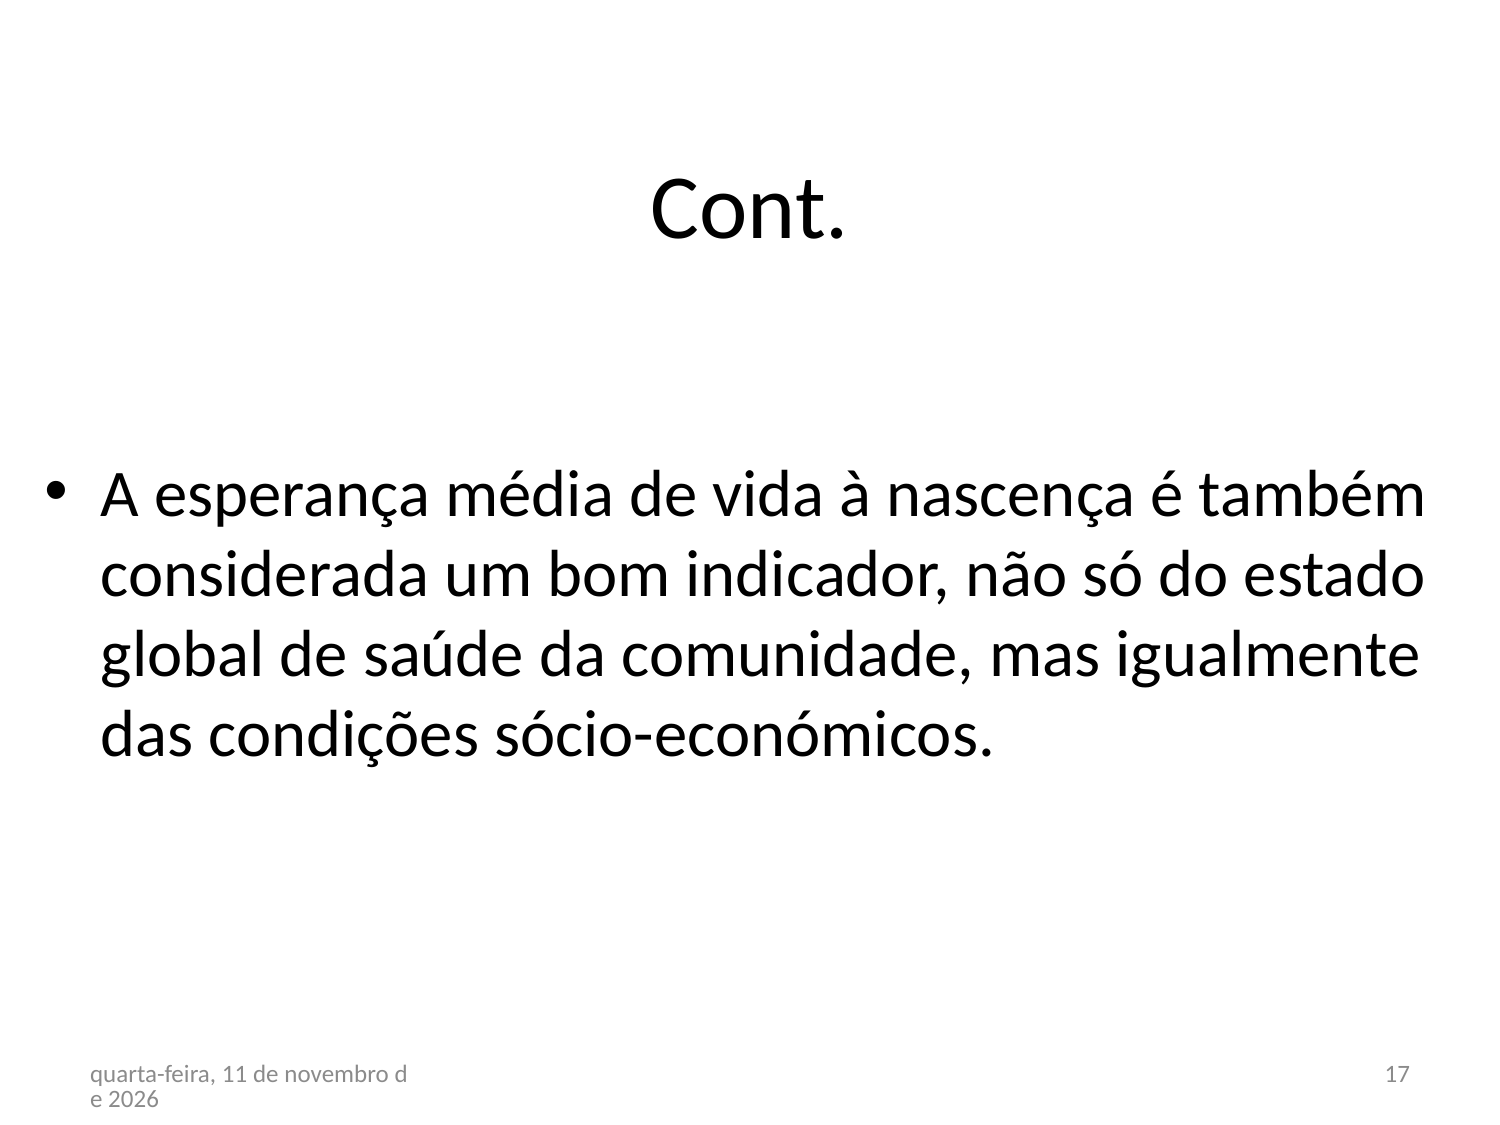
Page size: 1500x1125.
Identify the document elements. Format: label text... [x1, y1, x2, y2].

title Cont. [75, 101, 1425, 255]
slide_number 17 [1074, 1042, 1425, 1103]
list A esperança média de vida à nascença é também considerada um bom indicador, não só do estado global de saúde da comunidade, mas igualmente das condições sócio-económicos. [29, 255, 1459, 1047]
slide_number terça-feira, 27 de Março de 2012 [75, 1042, 425, 1103]
